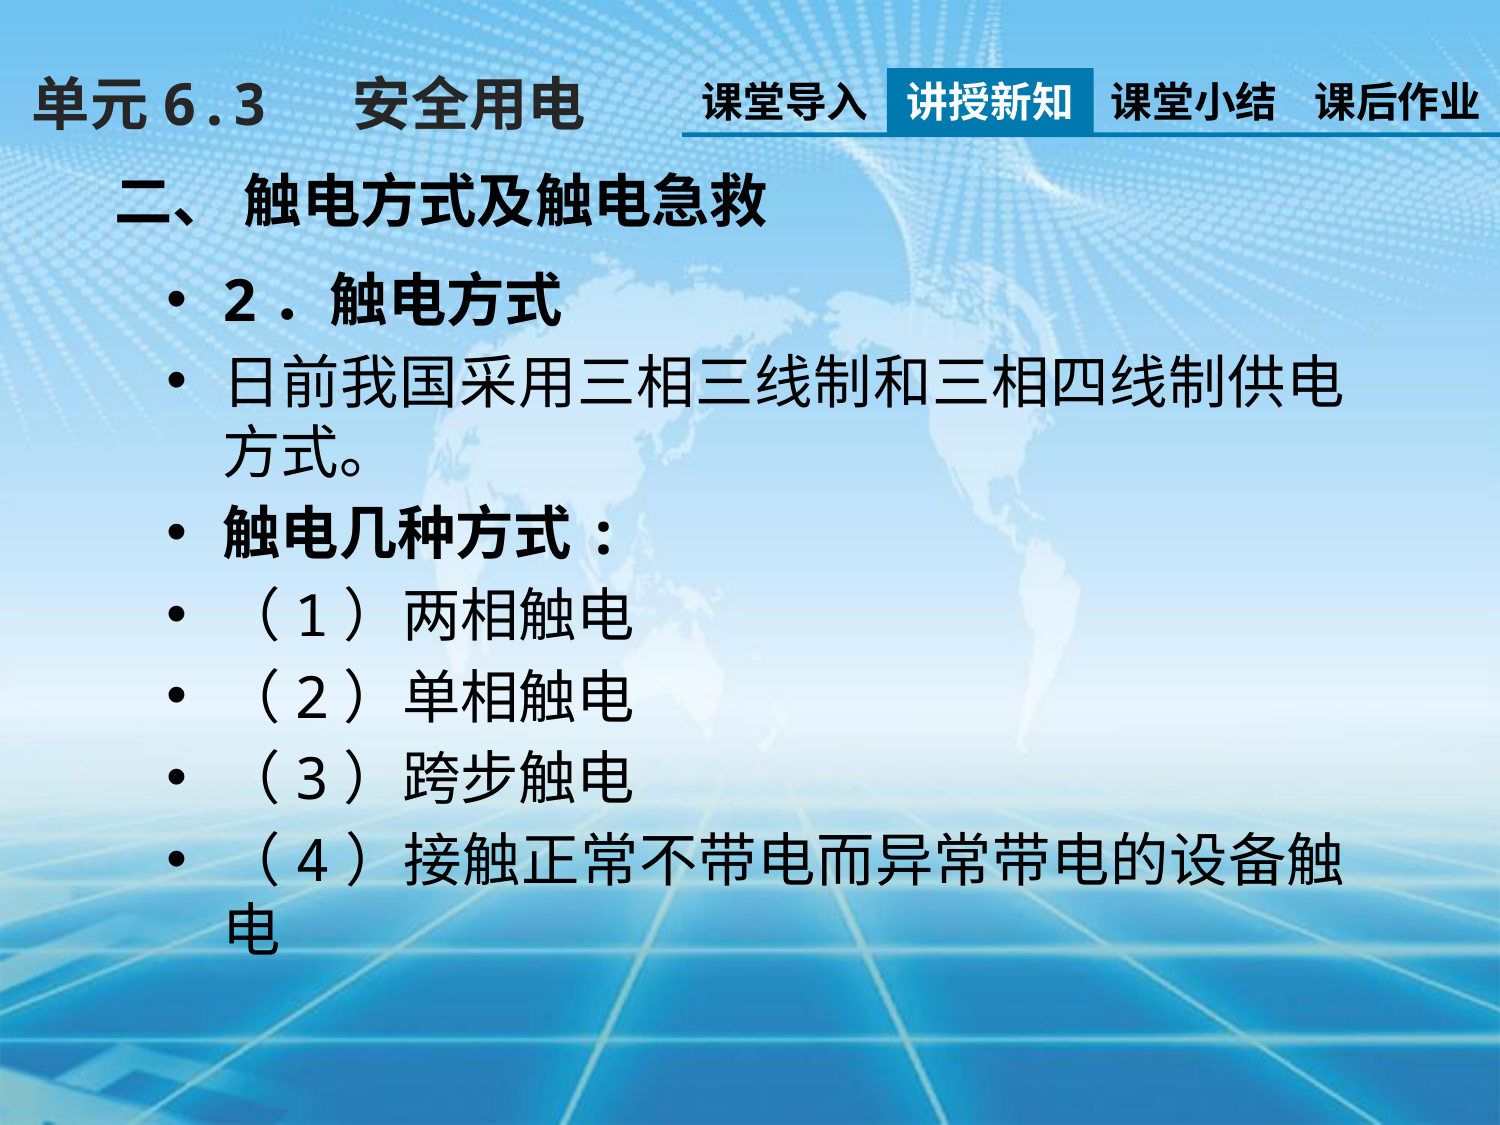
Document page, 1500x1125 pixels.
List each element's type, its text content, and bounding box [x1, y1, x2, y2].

picture [0, 0, 1500, 1125]
text_box 二、 触电方式及触电急救 [99, 156, 850, 233]
text_box 2．触电方式 日前我国采用三相三线制和三相四线制供电方式。 触电几种方式: （1）两相触电 （2）单相触电 （3）跨步触电 （4）接触正常不带电而异常带电的设备触电 [151, 255, 1360, 1010]
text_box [16, 59, 1500, 145]
